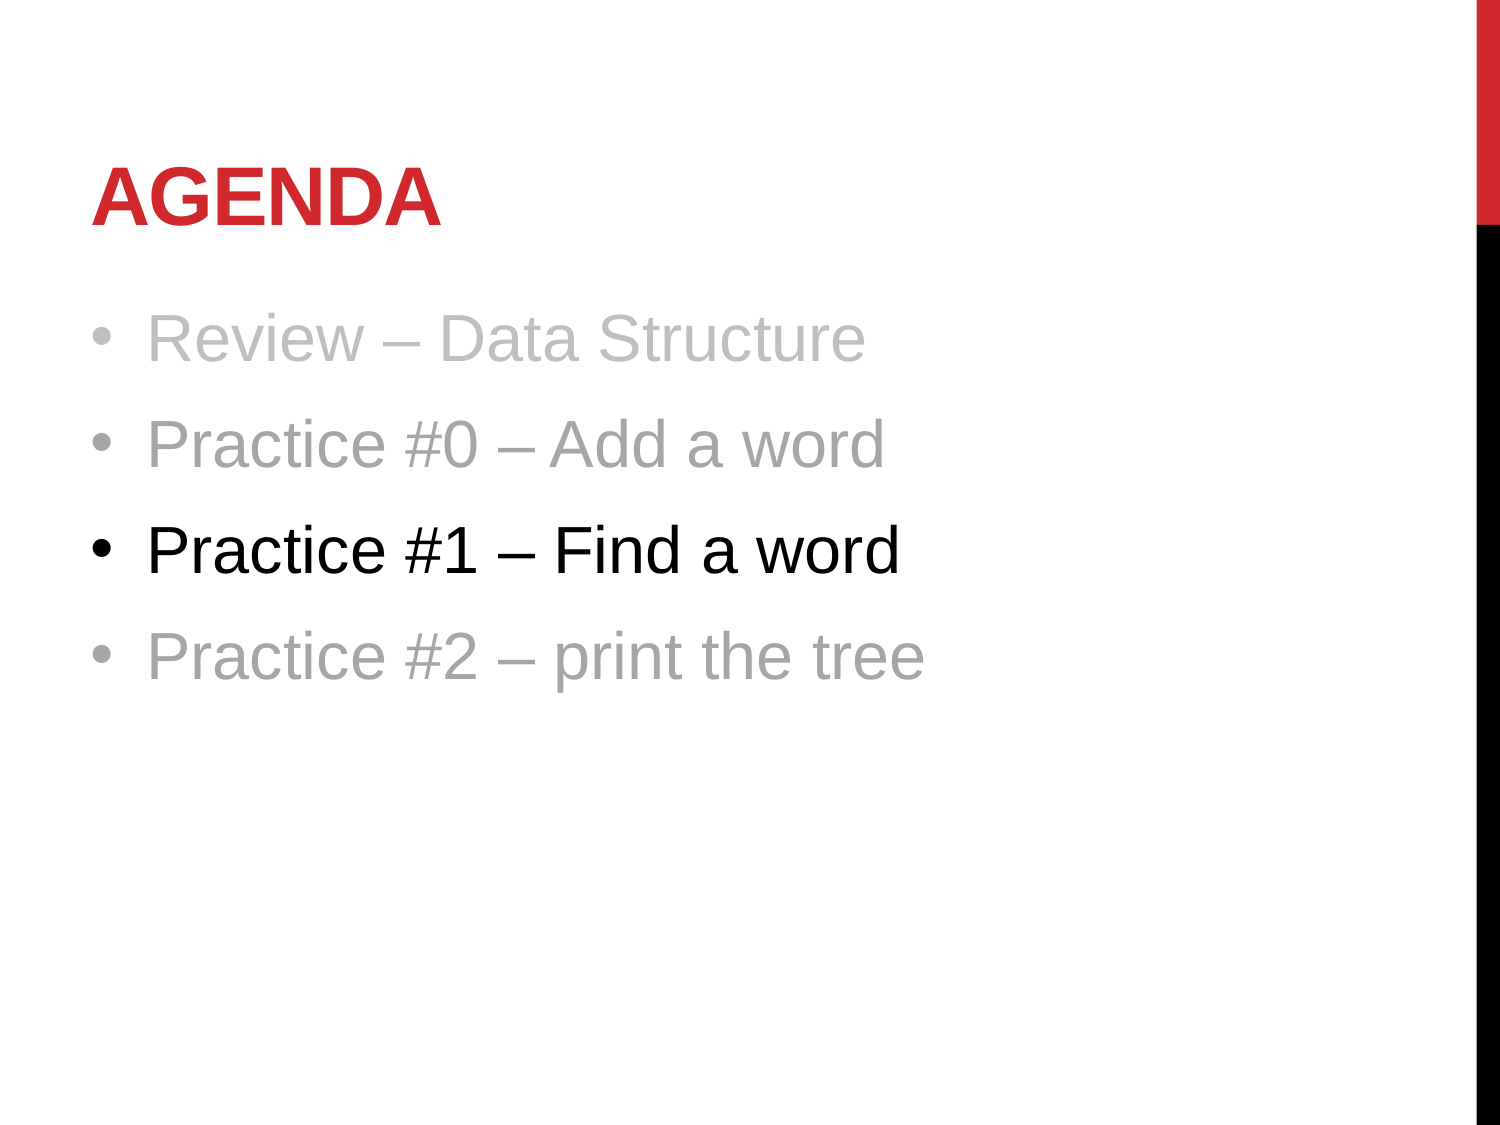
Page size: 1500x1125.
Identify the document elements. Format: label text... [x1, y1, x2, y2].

title Agenda [75, 25, 1025, 250]
list Review – Data Structure Practice #0 – Add a word Practice #1 – Find a word Practice #2 – print the tree [75, 287, 1325, 1005]
